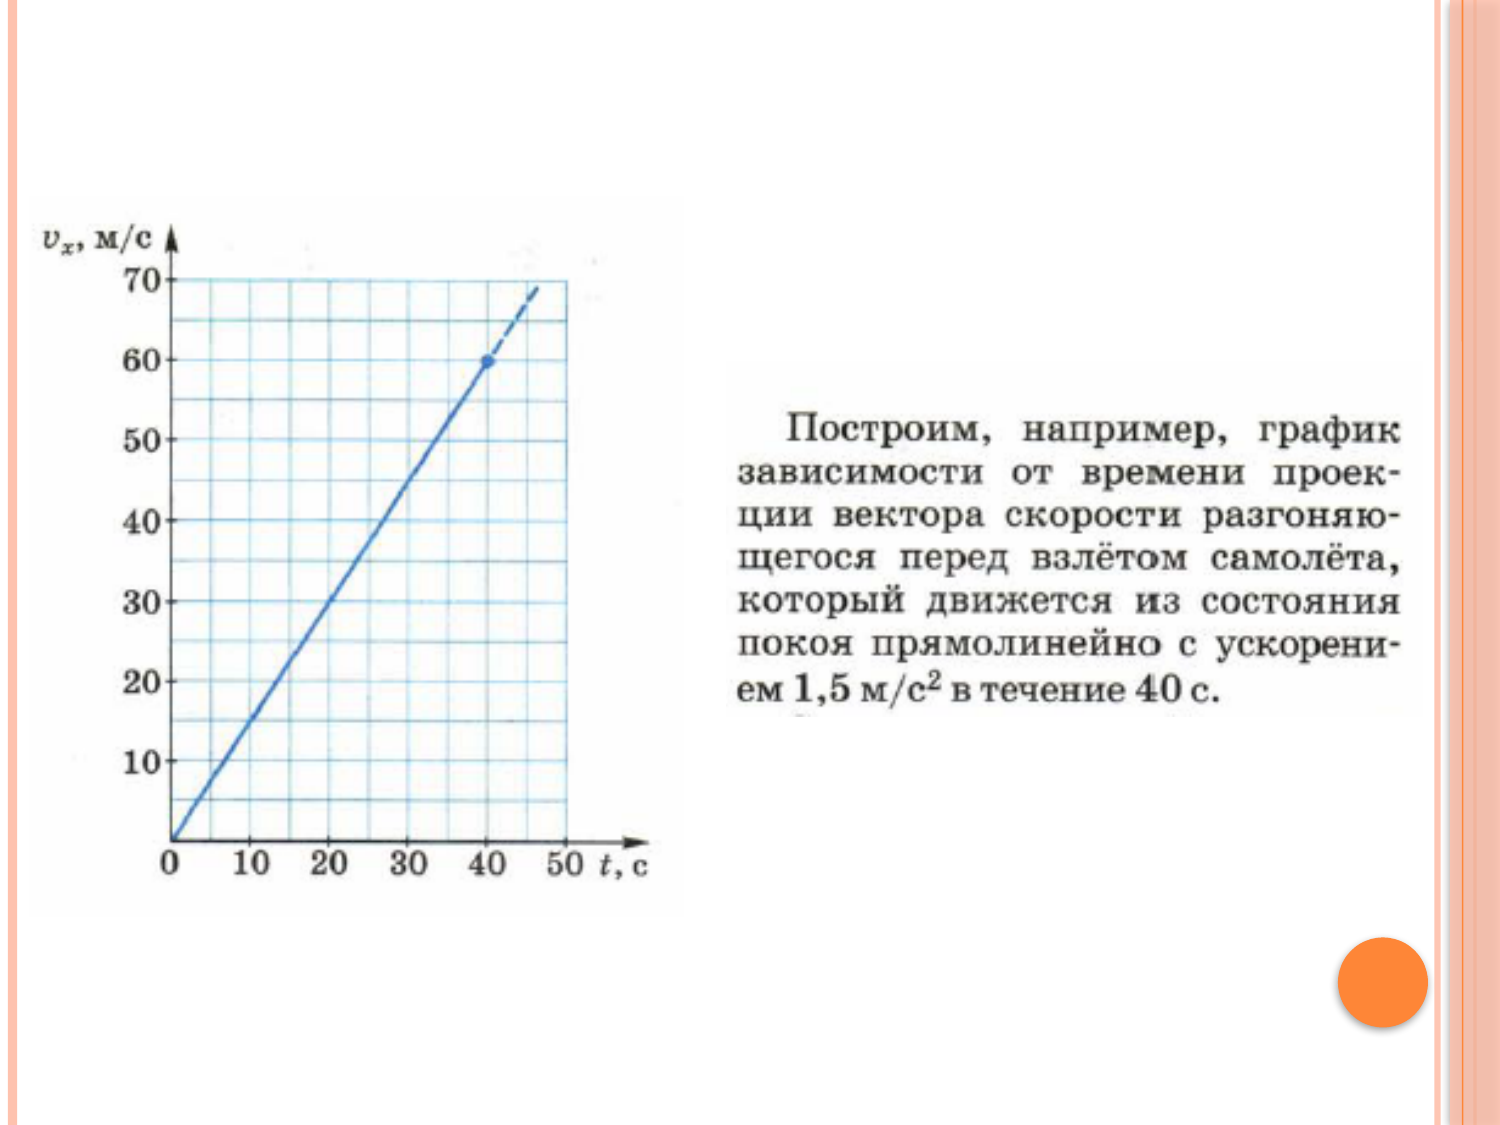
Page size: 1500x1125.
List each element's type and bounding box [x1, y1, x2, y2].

list [725, 361, 1424, 717]
picture [28, 195, 685, 918]
